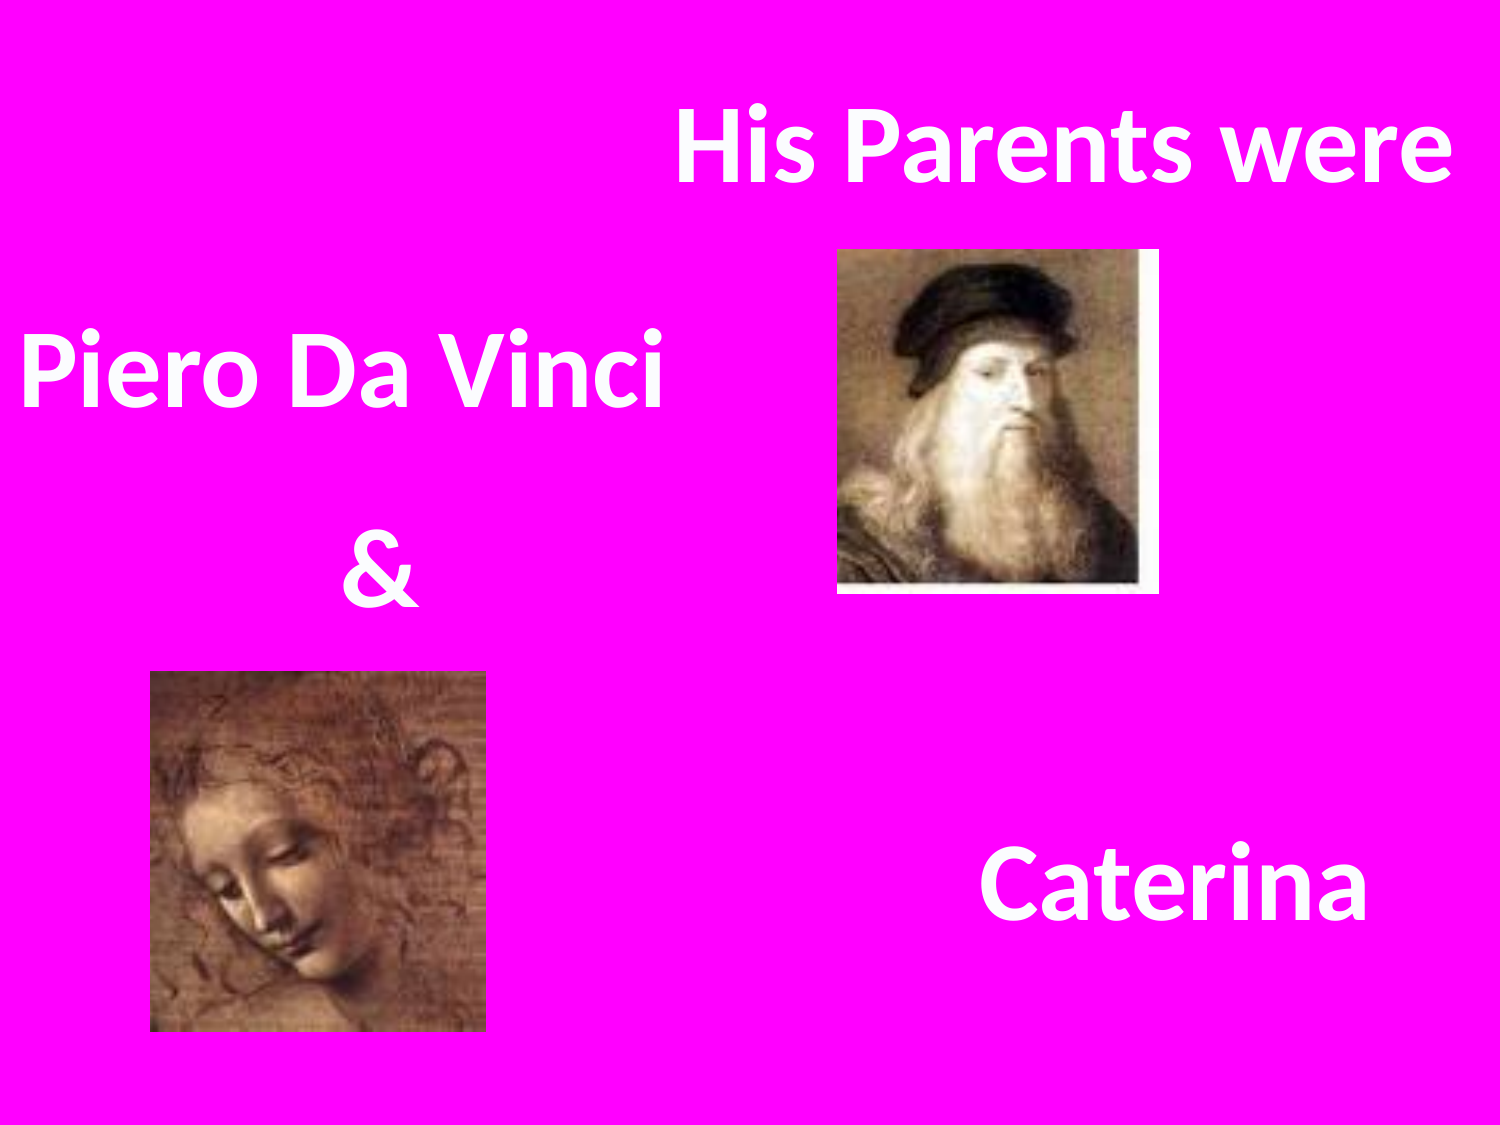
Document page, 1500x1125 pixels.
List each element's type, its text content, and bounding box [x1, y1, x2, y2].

text_box Piero Da Vinci [3, 287, 709, 438]
text_box & [325, 487, 435, 638]
text_box His Parents were [658, 62, 1497, 213]
text_box Caterina [964, 799, 1387, 950]
picture [149, 671, 486, 1032]
picture [837, 249, 1160, 594]
